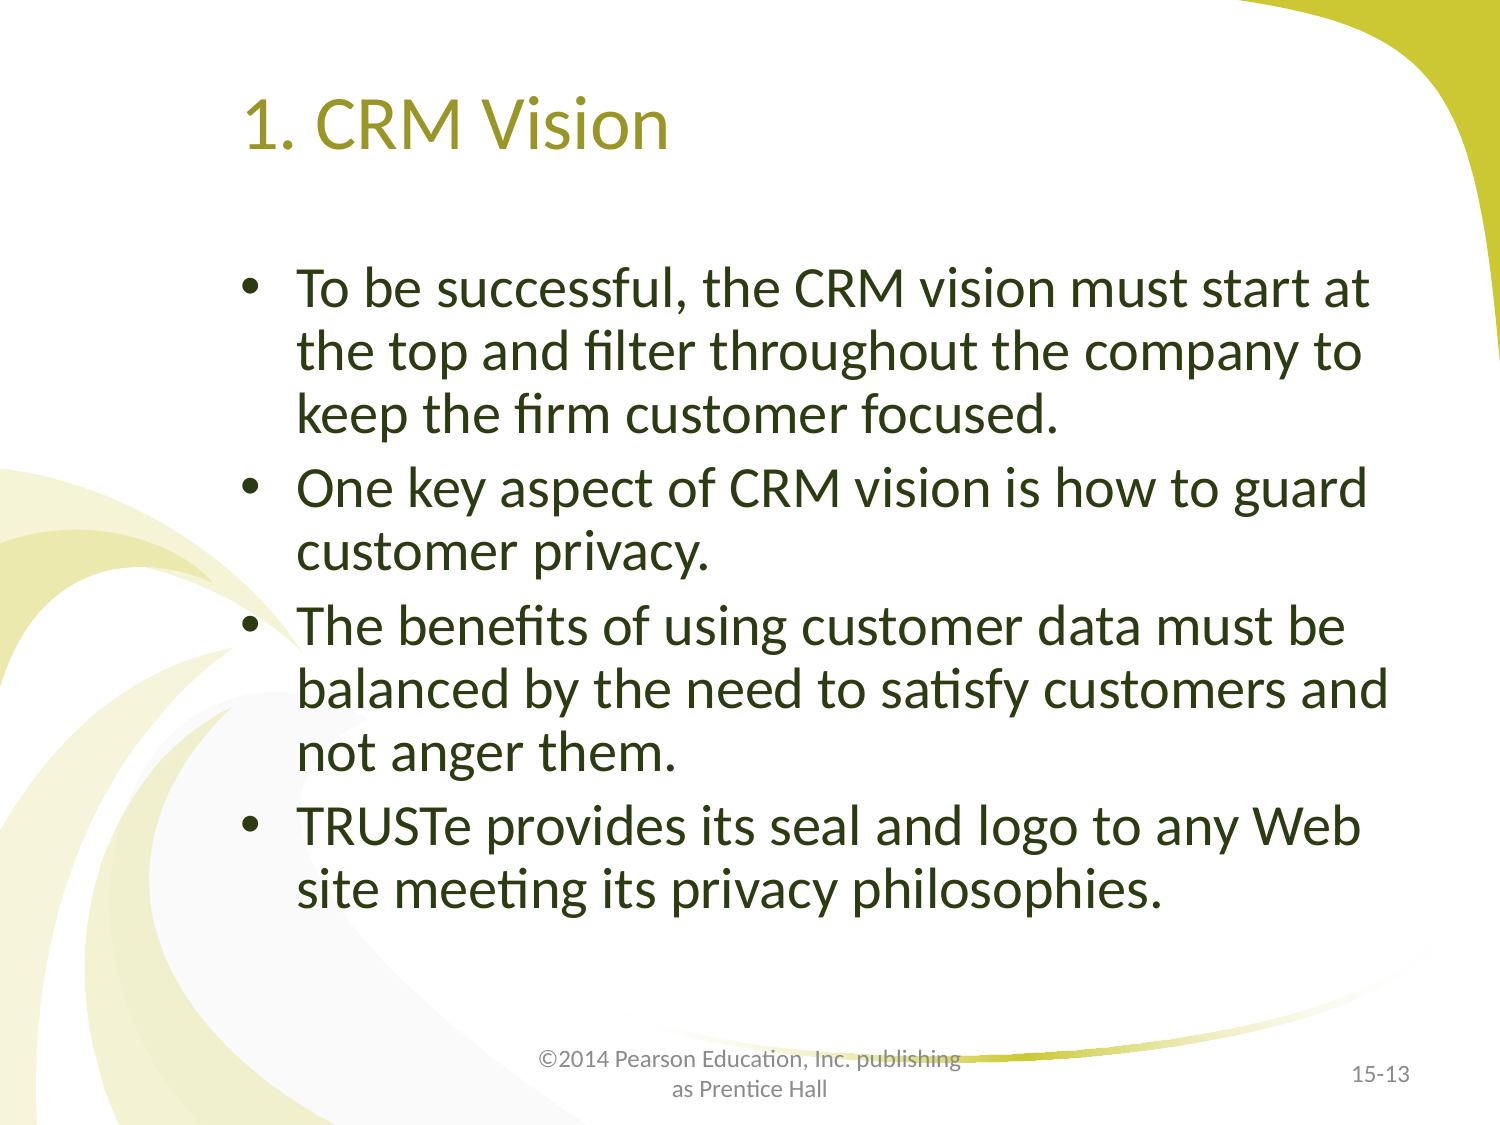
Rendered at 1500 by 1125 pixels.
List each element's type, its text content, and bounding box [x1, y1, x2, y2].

slide_number 15-13 [1074, 1042, 1425, 1103]
footer ©2014 Pearson Education, Inc. publishing as Prentice Hall [512, 1042, 988, 1103]
list To be successful, the CRM vision must start at the top and filter throughout the company to keep the firm customer focused. One key aspect of CRM vision is how to guard customer privacy. The benefits of using customer data must be balanced by the need to satisfy customers and not anger them. TRUSTe provides its seal and logo to any Web site meeting its privacy philosophies. [225, 249, 1438, 988]
title 1. CRM Vision [225, 37, 1438, 200]
